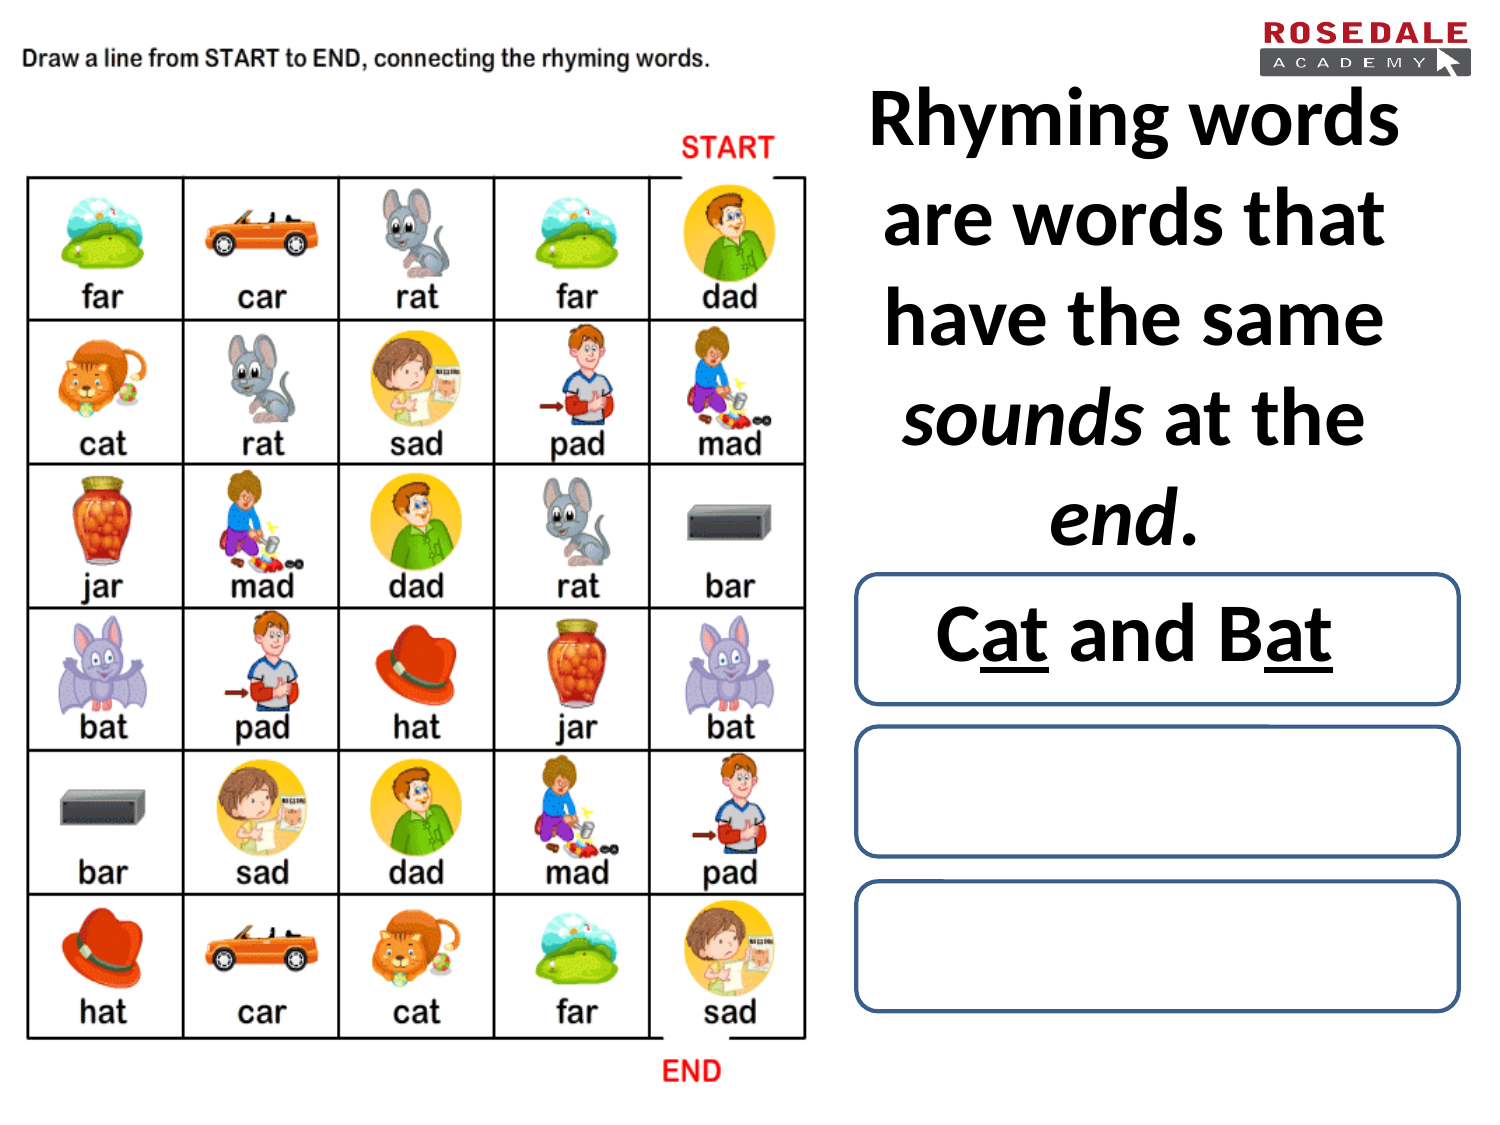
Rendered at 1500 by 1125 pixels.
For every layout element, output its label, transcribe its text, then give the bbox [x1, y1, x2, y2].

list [0, 18, 833, 1107]
text_box [1425, 572, 1461, 707]
text_box [854, 724, 1461, 859]
picture [1257, 18, 1476, 79]
list Rhyming words are words that have the same sounds at the end. Cat and Bat [844, 54, 1425, 1005]
text_box [854, 879, 1461, 1014]
